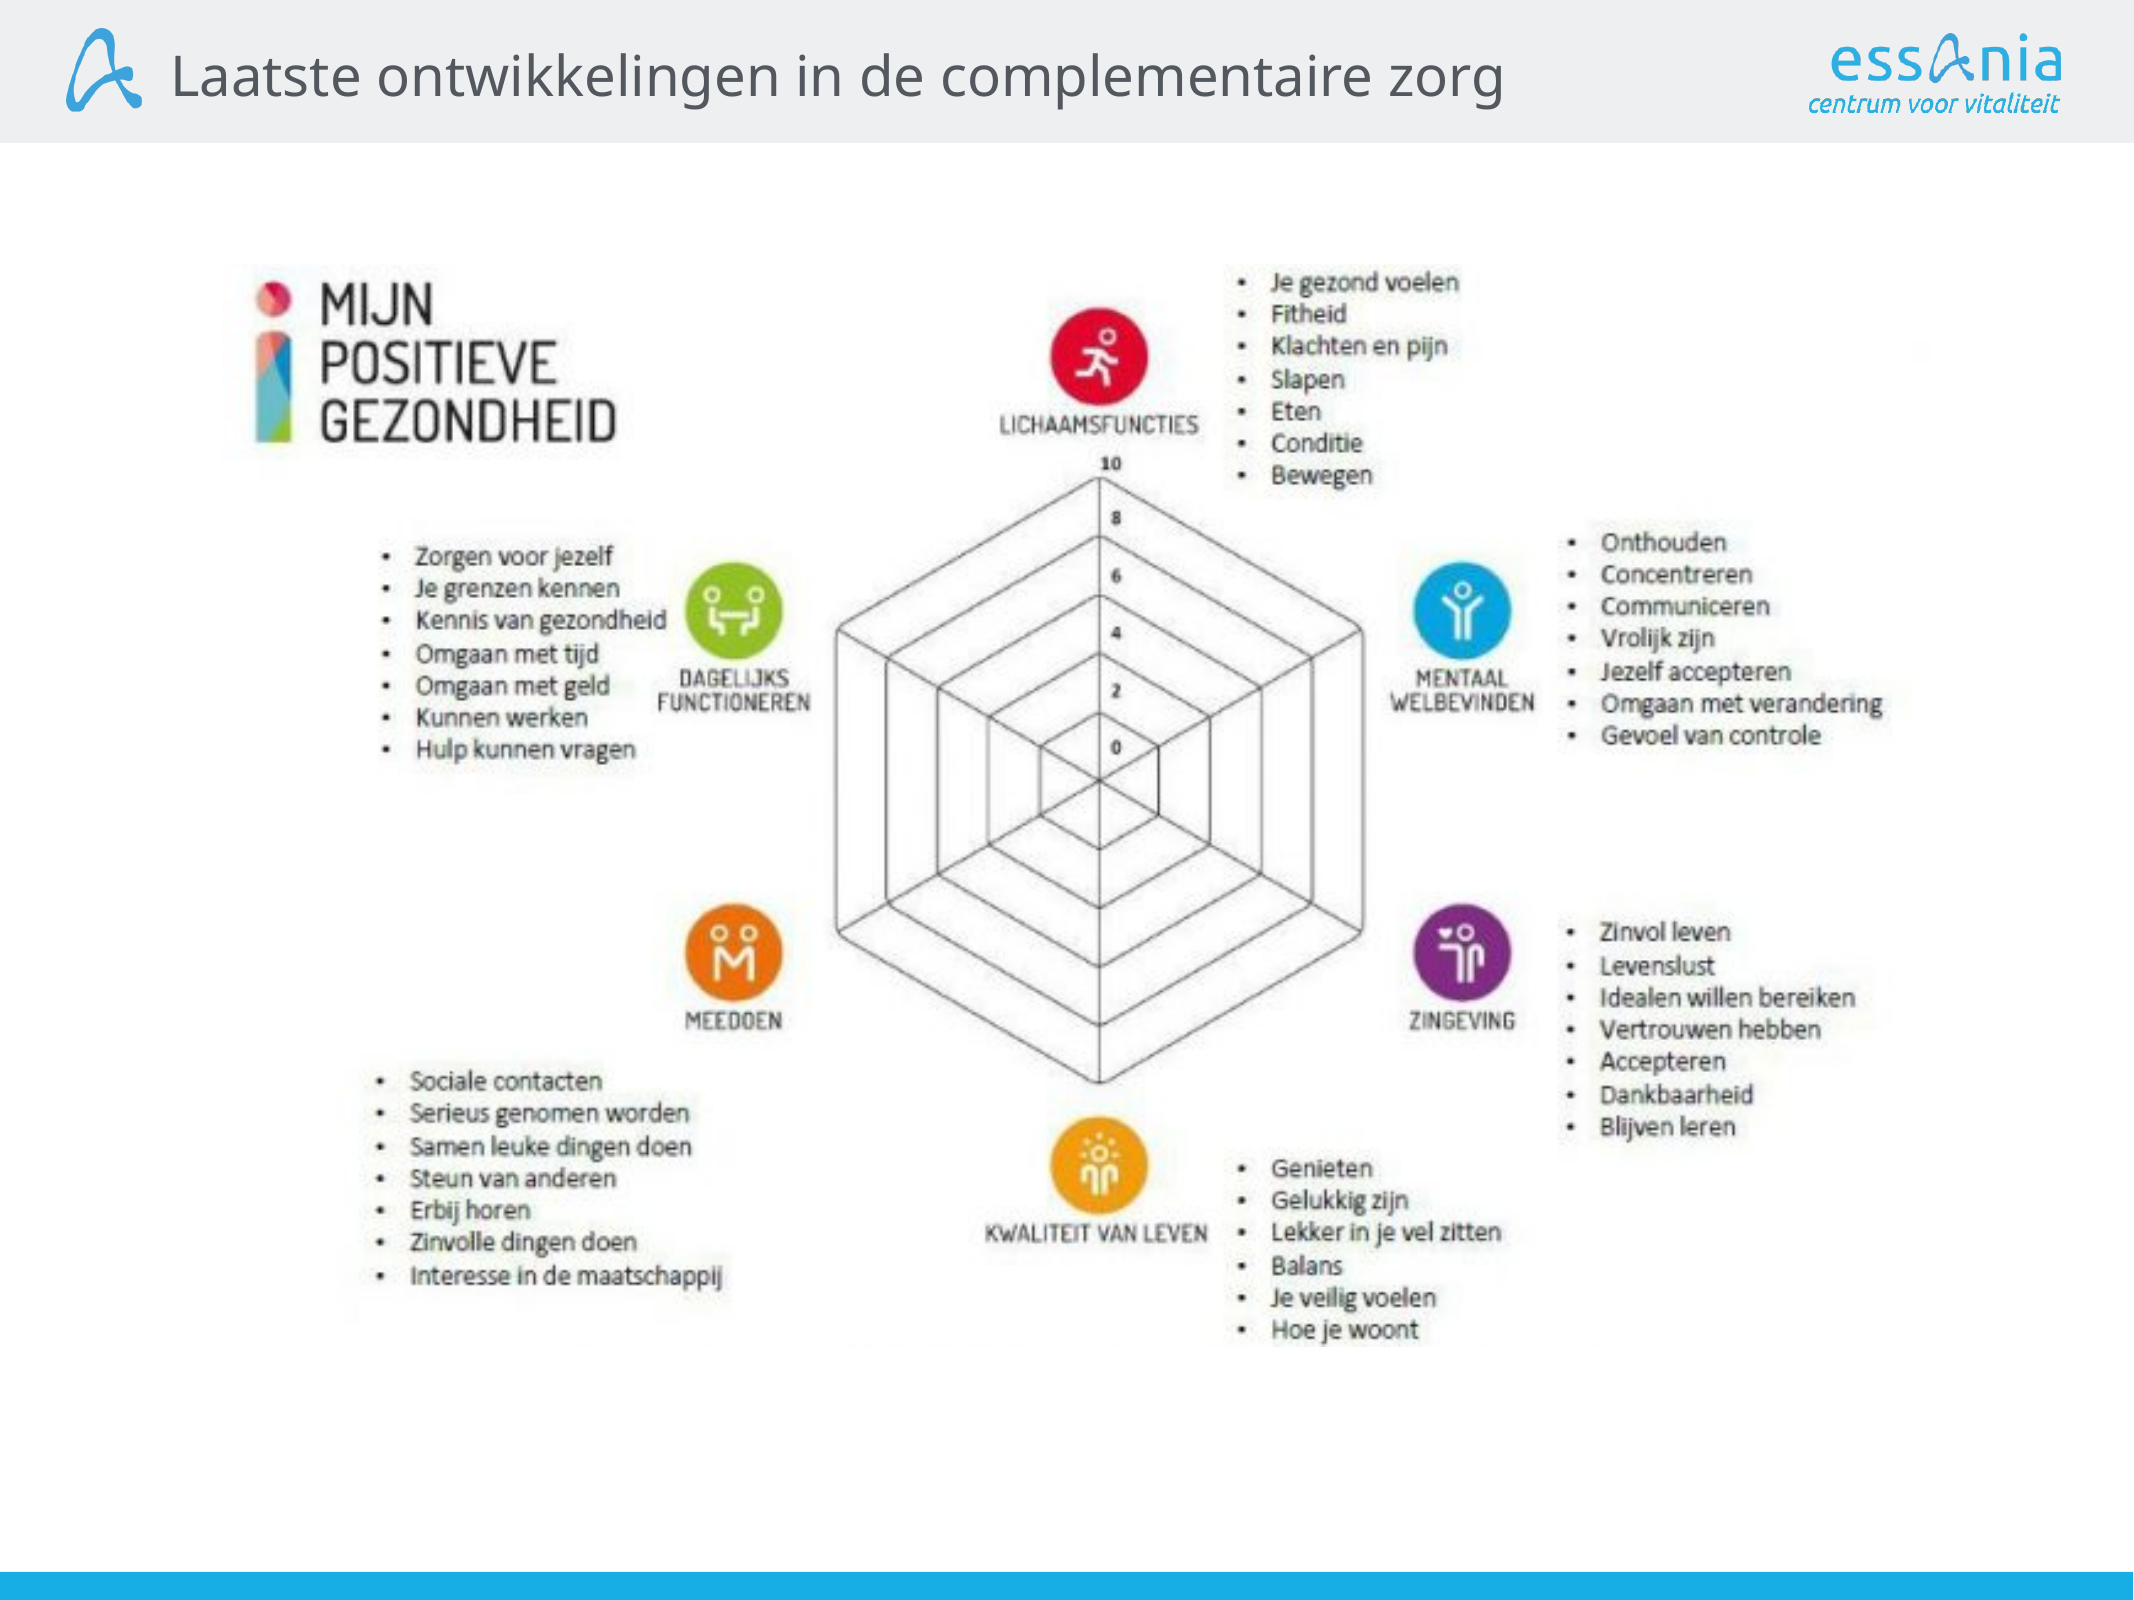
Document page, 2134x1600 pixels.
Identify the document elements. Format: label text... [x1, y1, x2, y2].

picture [1806, 32, 2061, 117]
text_box Laatste ontwikkelingen in de complementaire zorg [161, 32, 1530, 117]
text_box [0, 1571, 2134, 1600]
picture [65, 28, 142, 113]
picture [222, 263, 1932, 1347]
text_box [0, 0, 2134, 143]
